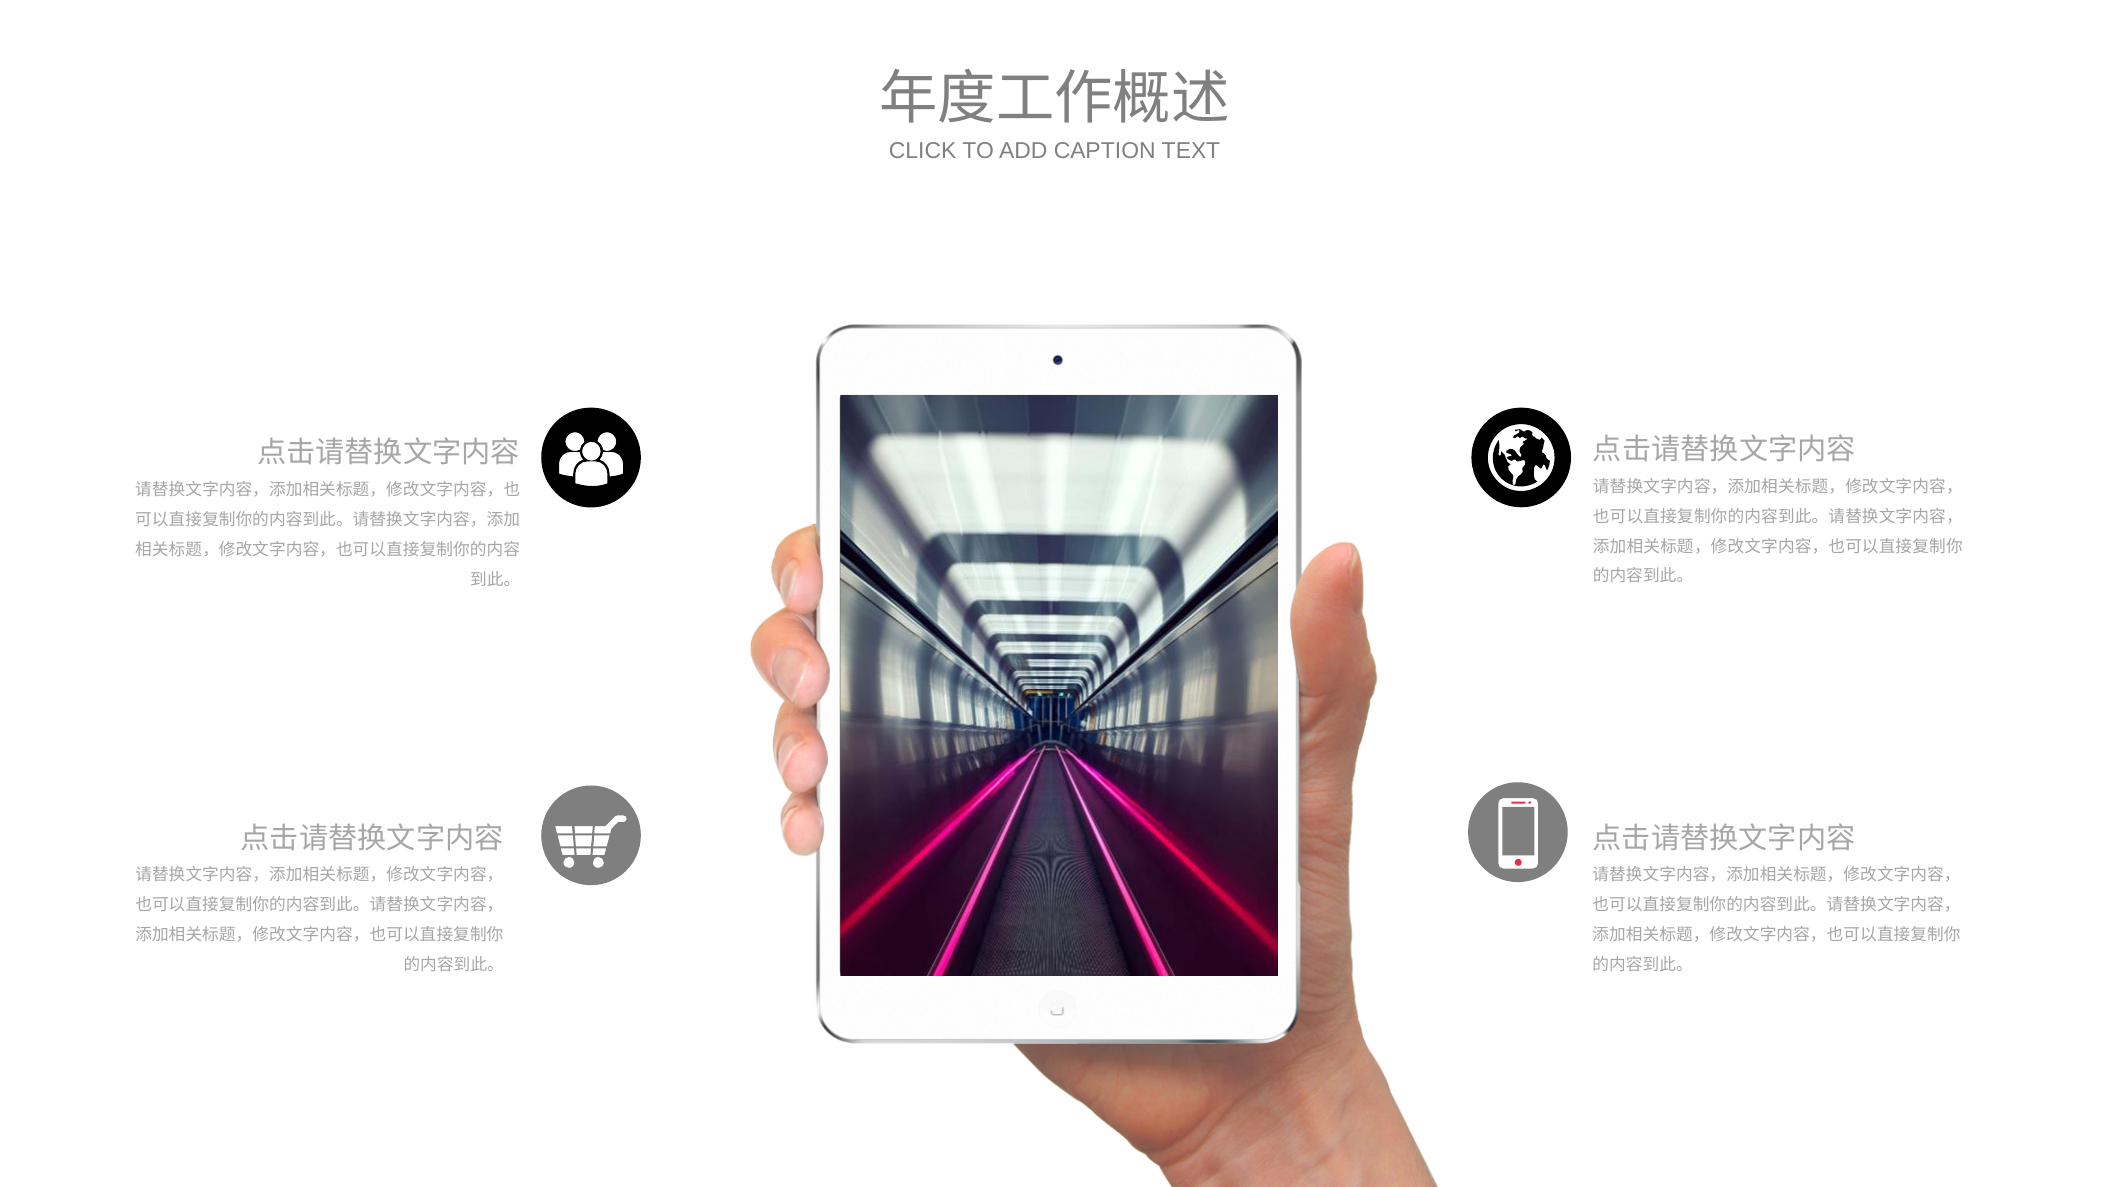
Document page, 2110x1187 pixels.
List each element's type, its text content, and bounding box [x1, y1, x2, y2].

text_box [133, 407, 641, 591]
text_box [133, 785, 641, 976]
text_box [750, 324, 1438, 1187]
text_box CLICK TO ADD CAPTION TEXT [865, 135, 1245, 163]
text_box 年度工作概述 [865, 60, 1245, 131]
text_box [1471, 407, 1964, 588]
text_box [1468, 782, 1964, 976]
